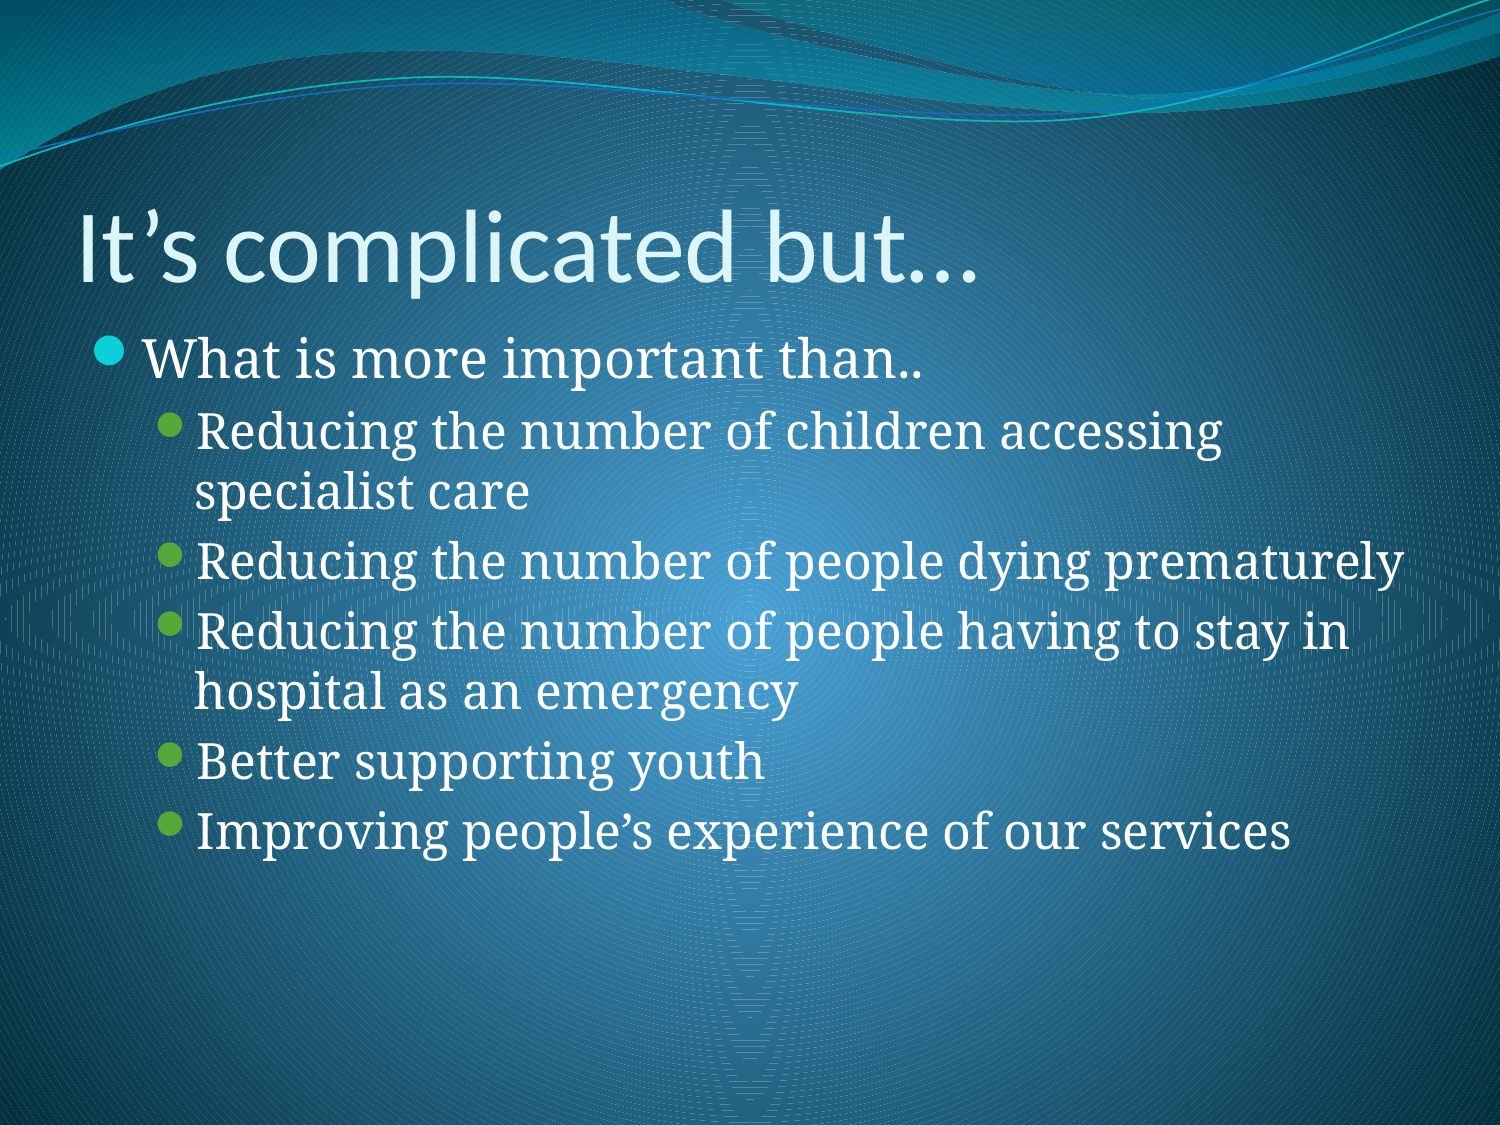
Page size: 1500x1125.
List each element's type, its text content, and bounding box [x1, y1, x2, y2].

list What is more important than.. Reducing the number of children accessing specialist care Reducing the number of people dying prematurely Reducing the number of people having to stay in hospital as an emergency Better supporting youth Improving people’s experience of our services [75, 317, 1425, 1038]
title It’s complicated but… [75, 115, 1425, 303]
